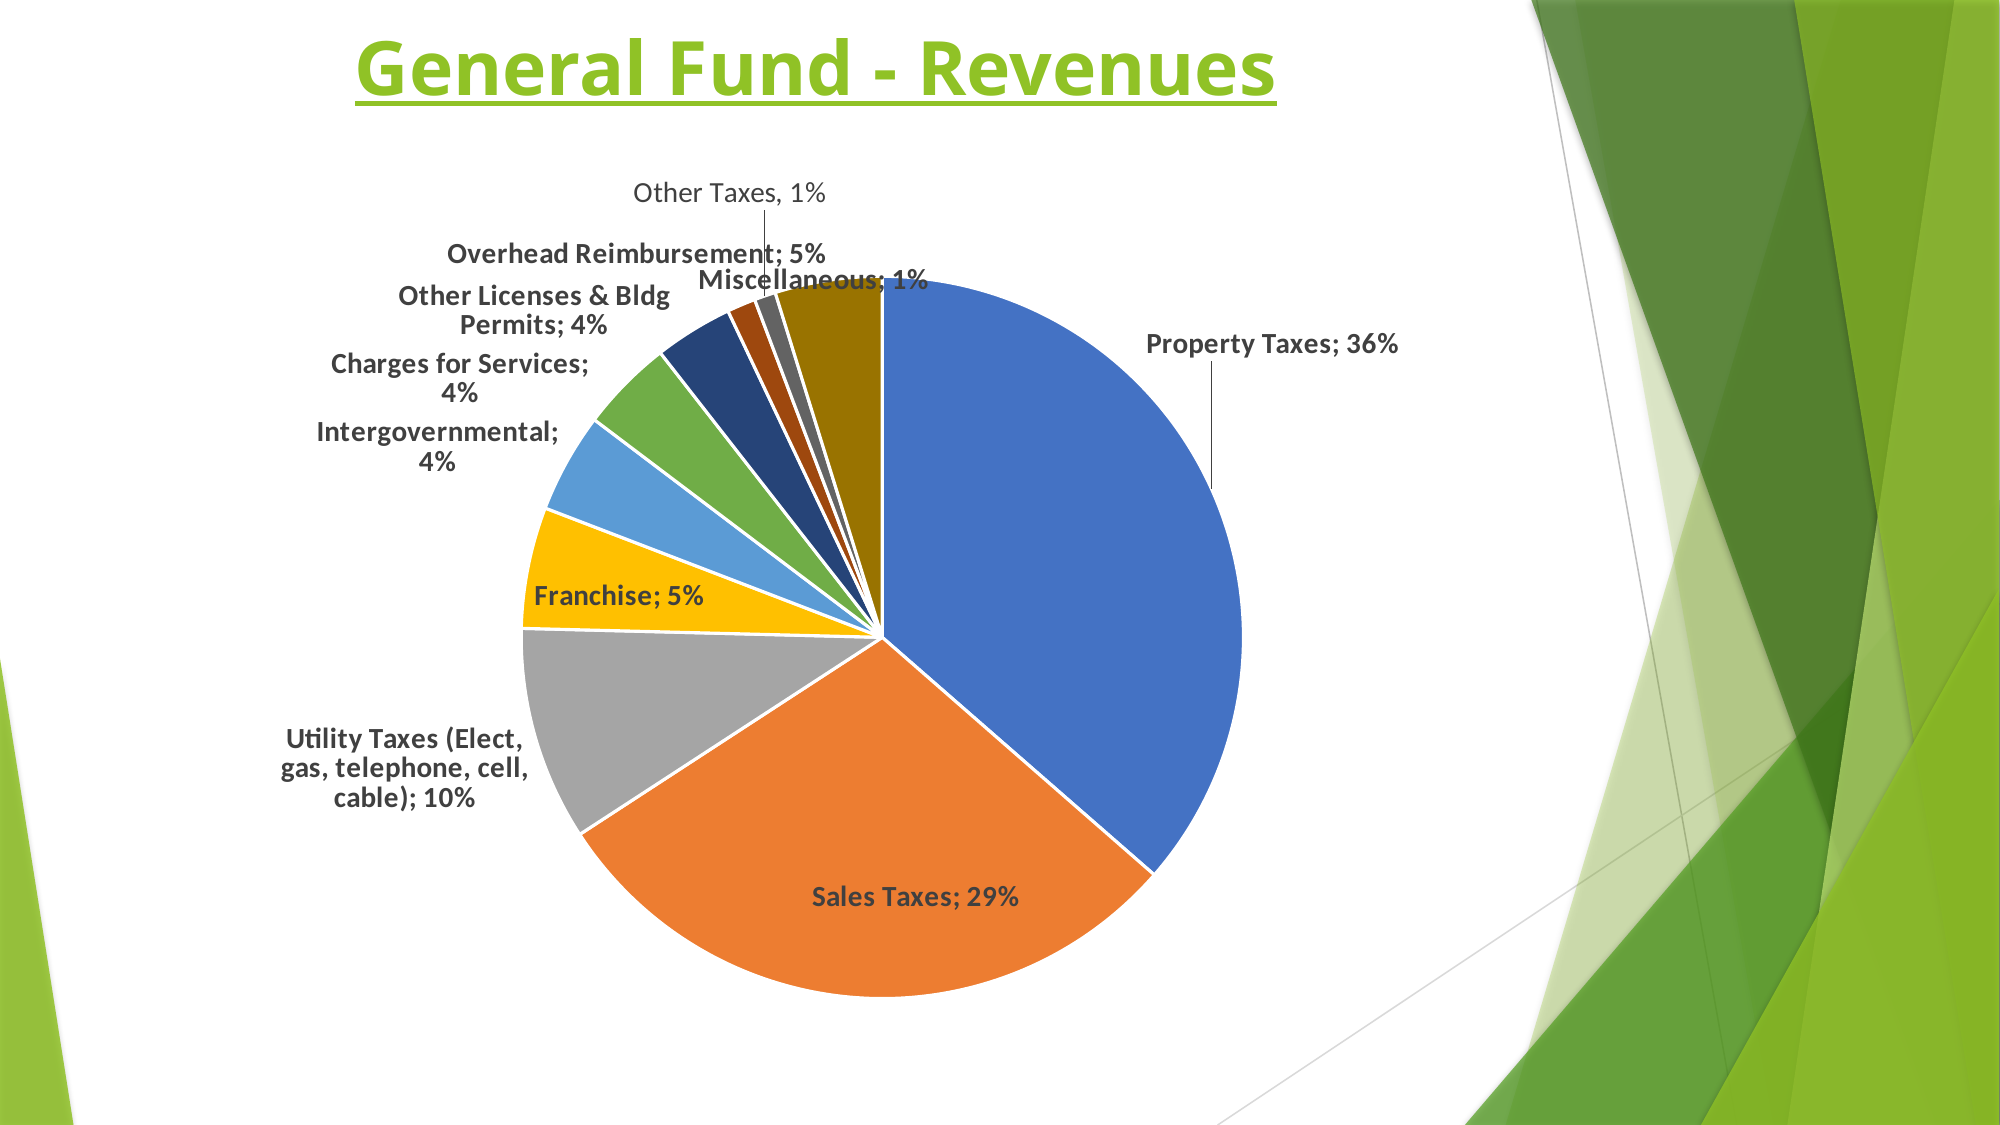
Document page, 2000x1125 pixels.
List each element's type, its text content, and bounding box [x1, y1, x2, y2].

title General Fund - Revenues [111, 12, 1521, 123]
chart [17, 90, 1615, 1125]
